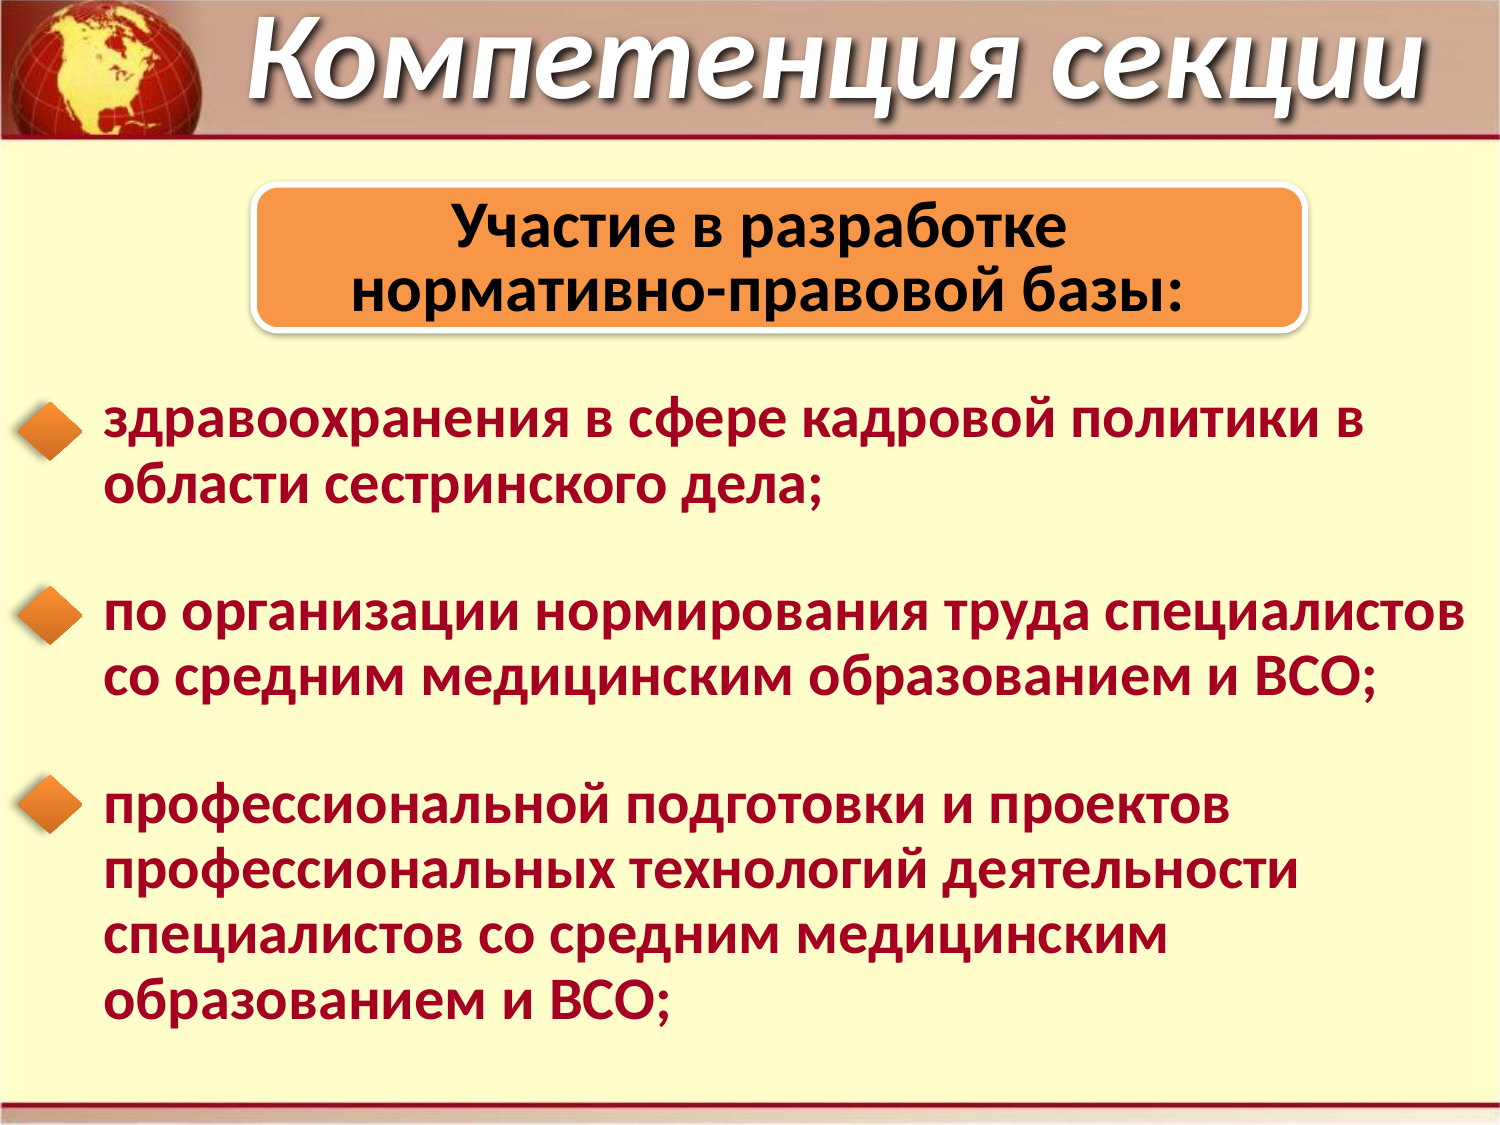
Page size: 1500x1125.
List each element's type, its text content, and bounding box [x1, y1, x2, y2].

text_box [17, 586, 83, 646]
text_box Компетенция секции [171, 0, 1500, 134]
text_box [17, 401, 83, 461]
picture [0, 0, 1500, 1125]
text_box здравоохранения в сфере кадровой политики в области сестринского дела; по организации нормирования труда специалистов со средним медицинским образованием и ВСО; профессиональной подготовки и проектов профессиональных технологий деятельности специалистов со средним медицинским образованием и ВСО; [88, 378, 1489, 1040]
text_box Участие в разработке нормативно-правовой базы: [194, 188, 1341, 332]
text_box [17, 775, 83, 835]
text_box [260, 181, 1299, 188]
